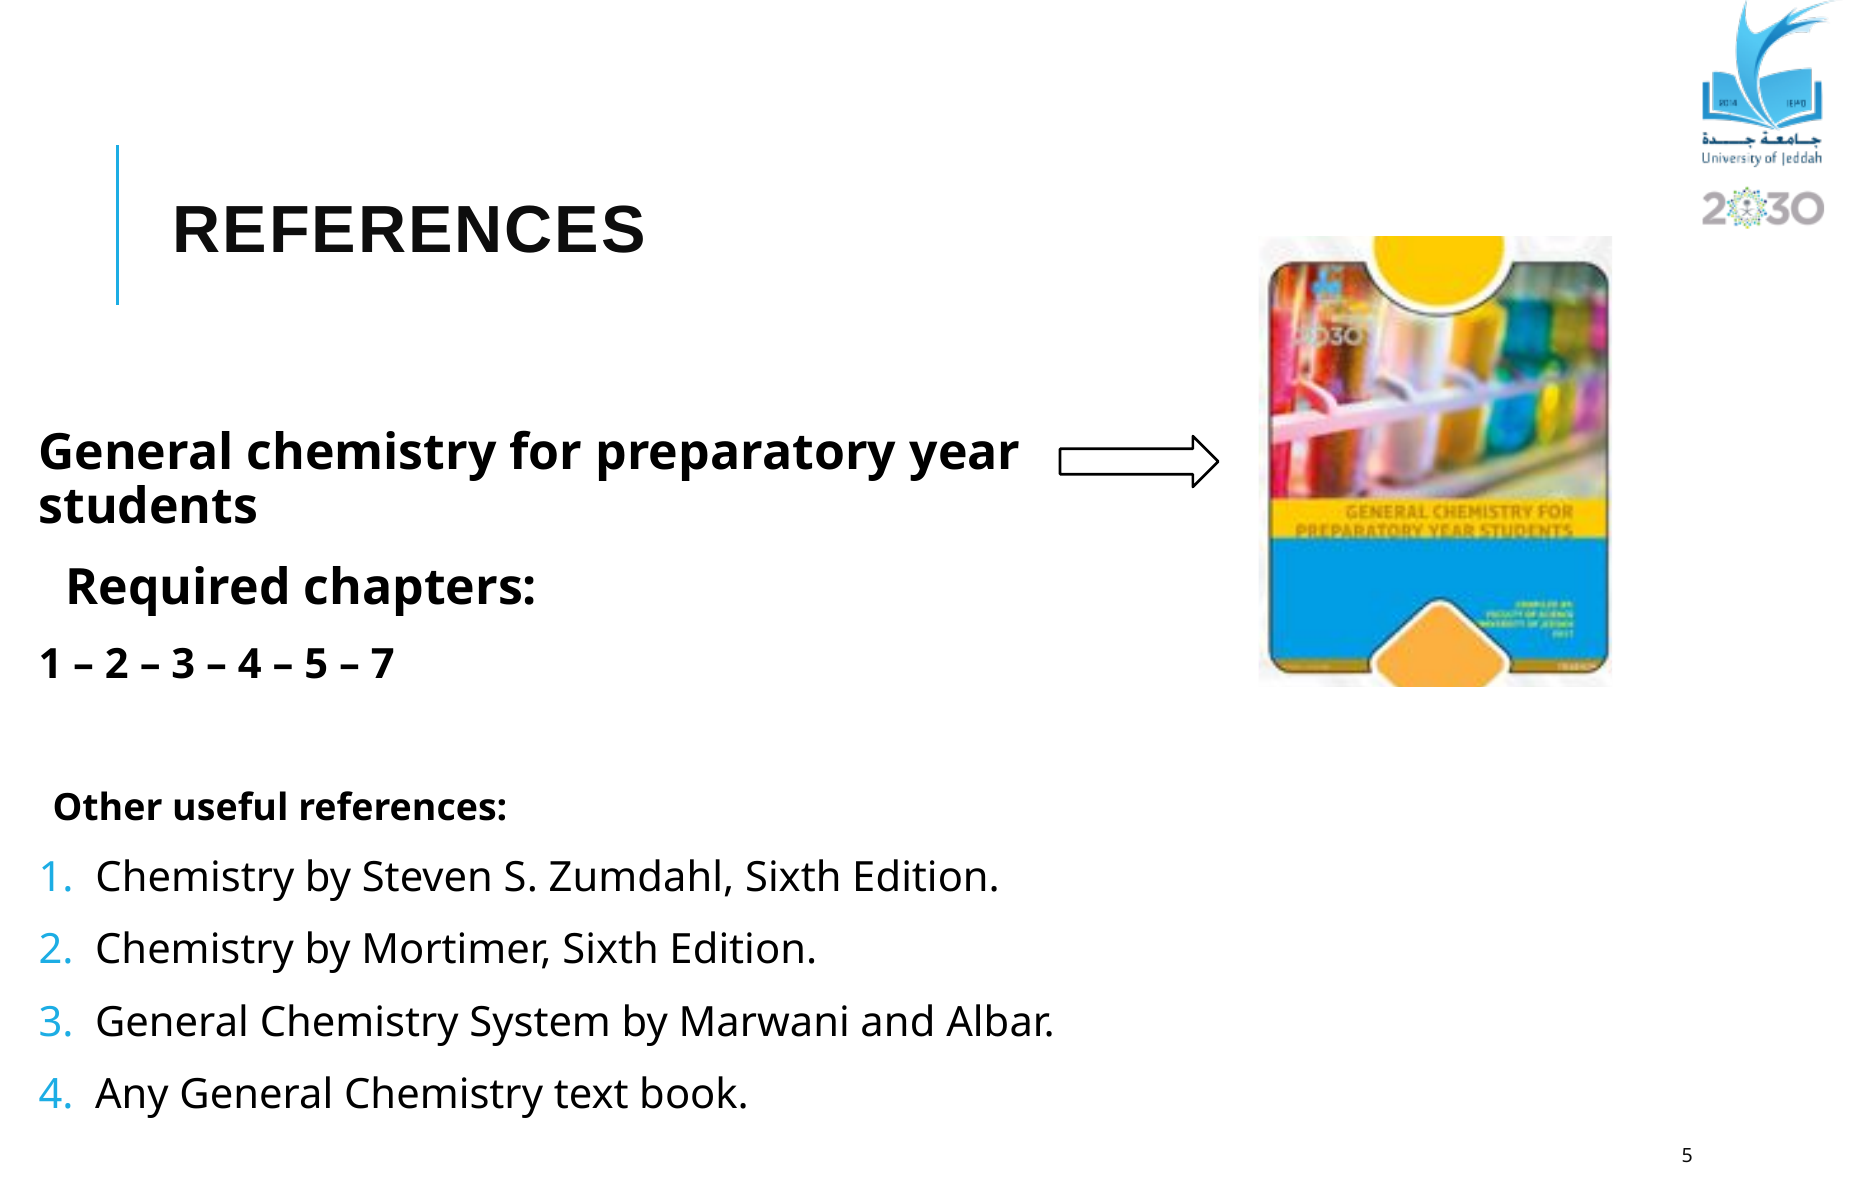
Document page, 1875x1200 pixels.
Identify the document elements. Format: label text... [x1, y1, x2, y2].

text_box [1058, 434, 1220, 489]
title References [157, 102, 1653, 365]
slide_number 5 [1666, 1132, 1817, 1181]
list General chemistry for preparatory year students Required chapters: 1 – 2 – 3 – 4 – 5 – 7 Other useful references: Chemistry by Steven S. Zumdahl, Sixth Edition. Chemistry by Mortimer, Sixth Edition. General Chemistry System by Marwani and Albar. Any General Chemistry text book. [31, 418, 1083, 1133]
picture [1258, 236, 1613, 687]
picture [1680, 0, 1846, 235]
